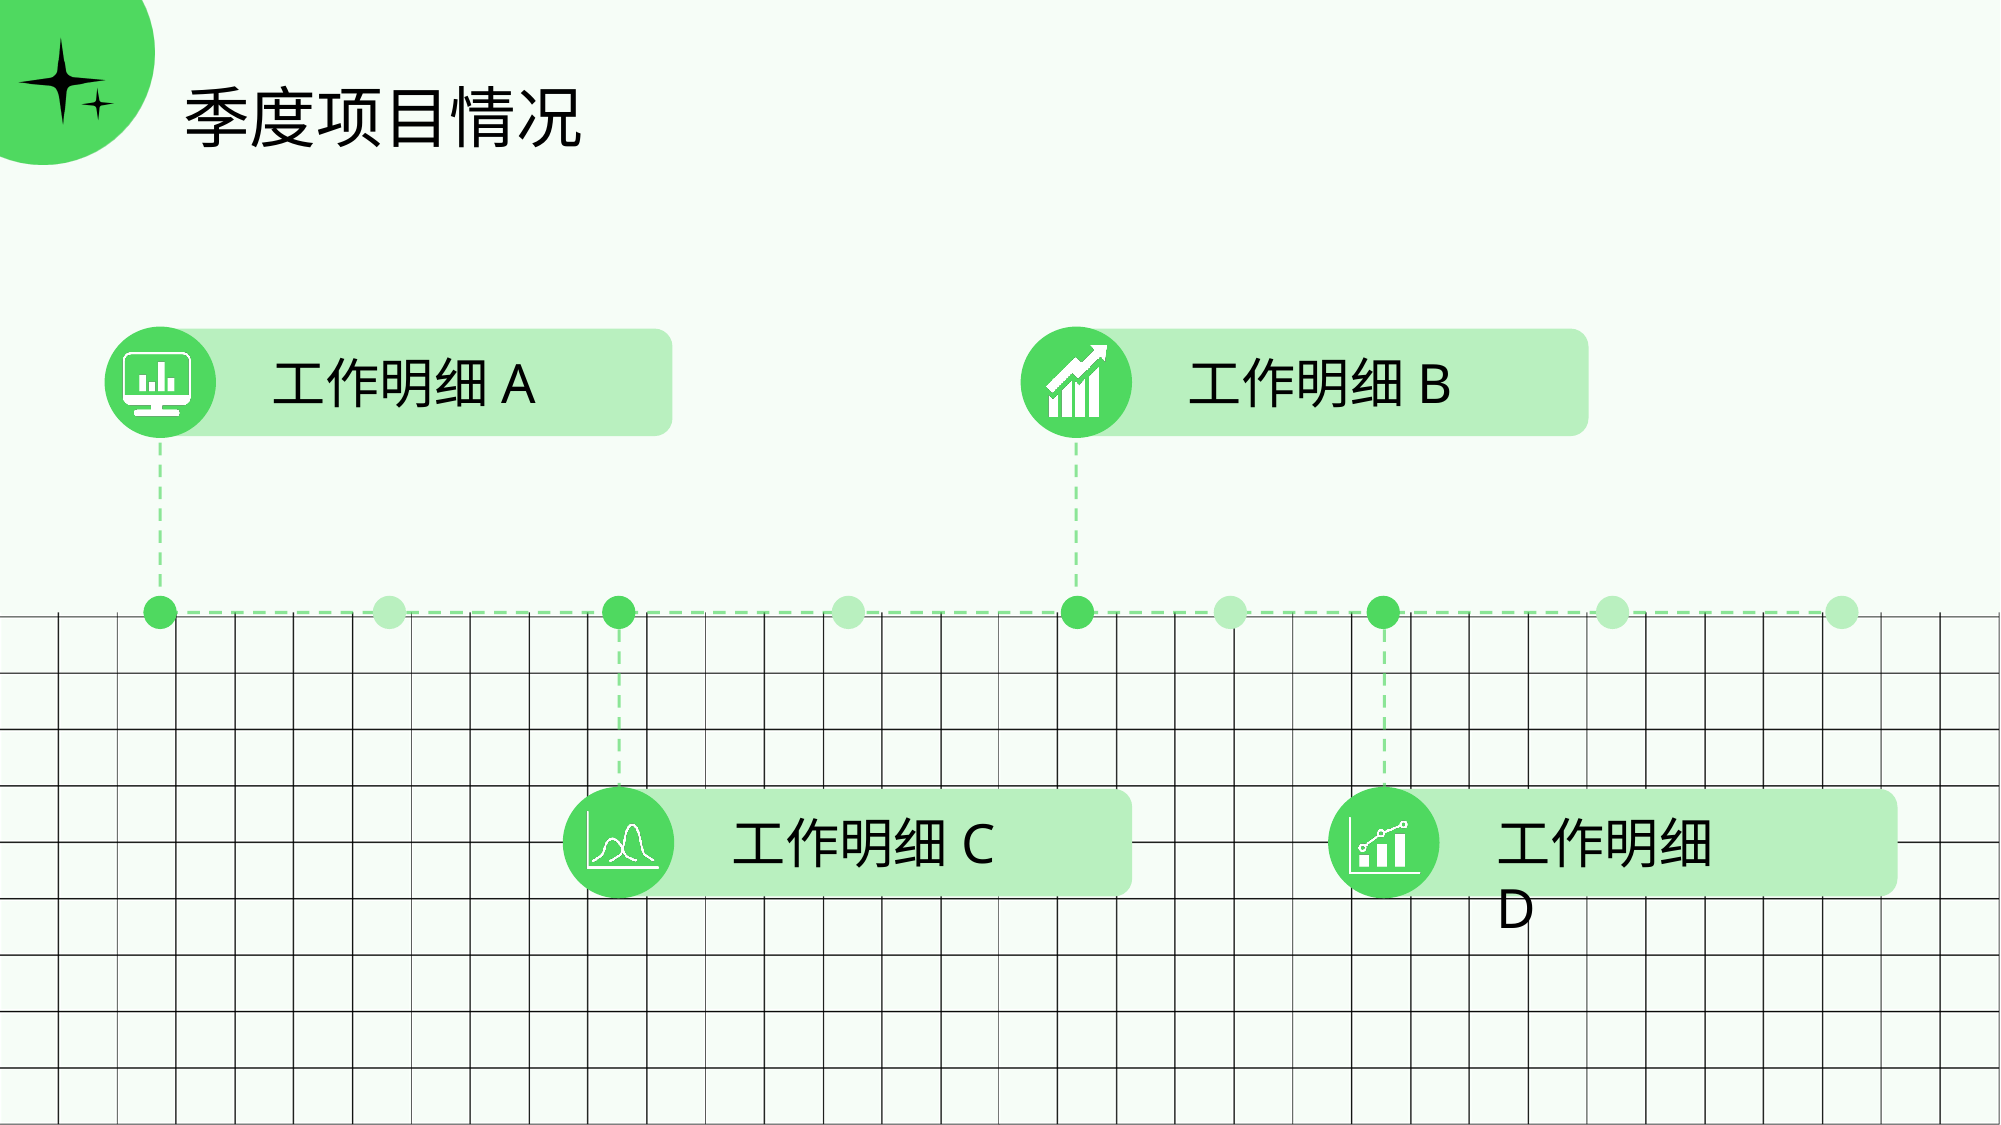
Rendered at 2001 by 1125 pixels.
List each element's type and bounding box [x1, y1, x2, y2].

picture [0, 0, 2000, 1125]
text_box [0, 0, 831, 165]
